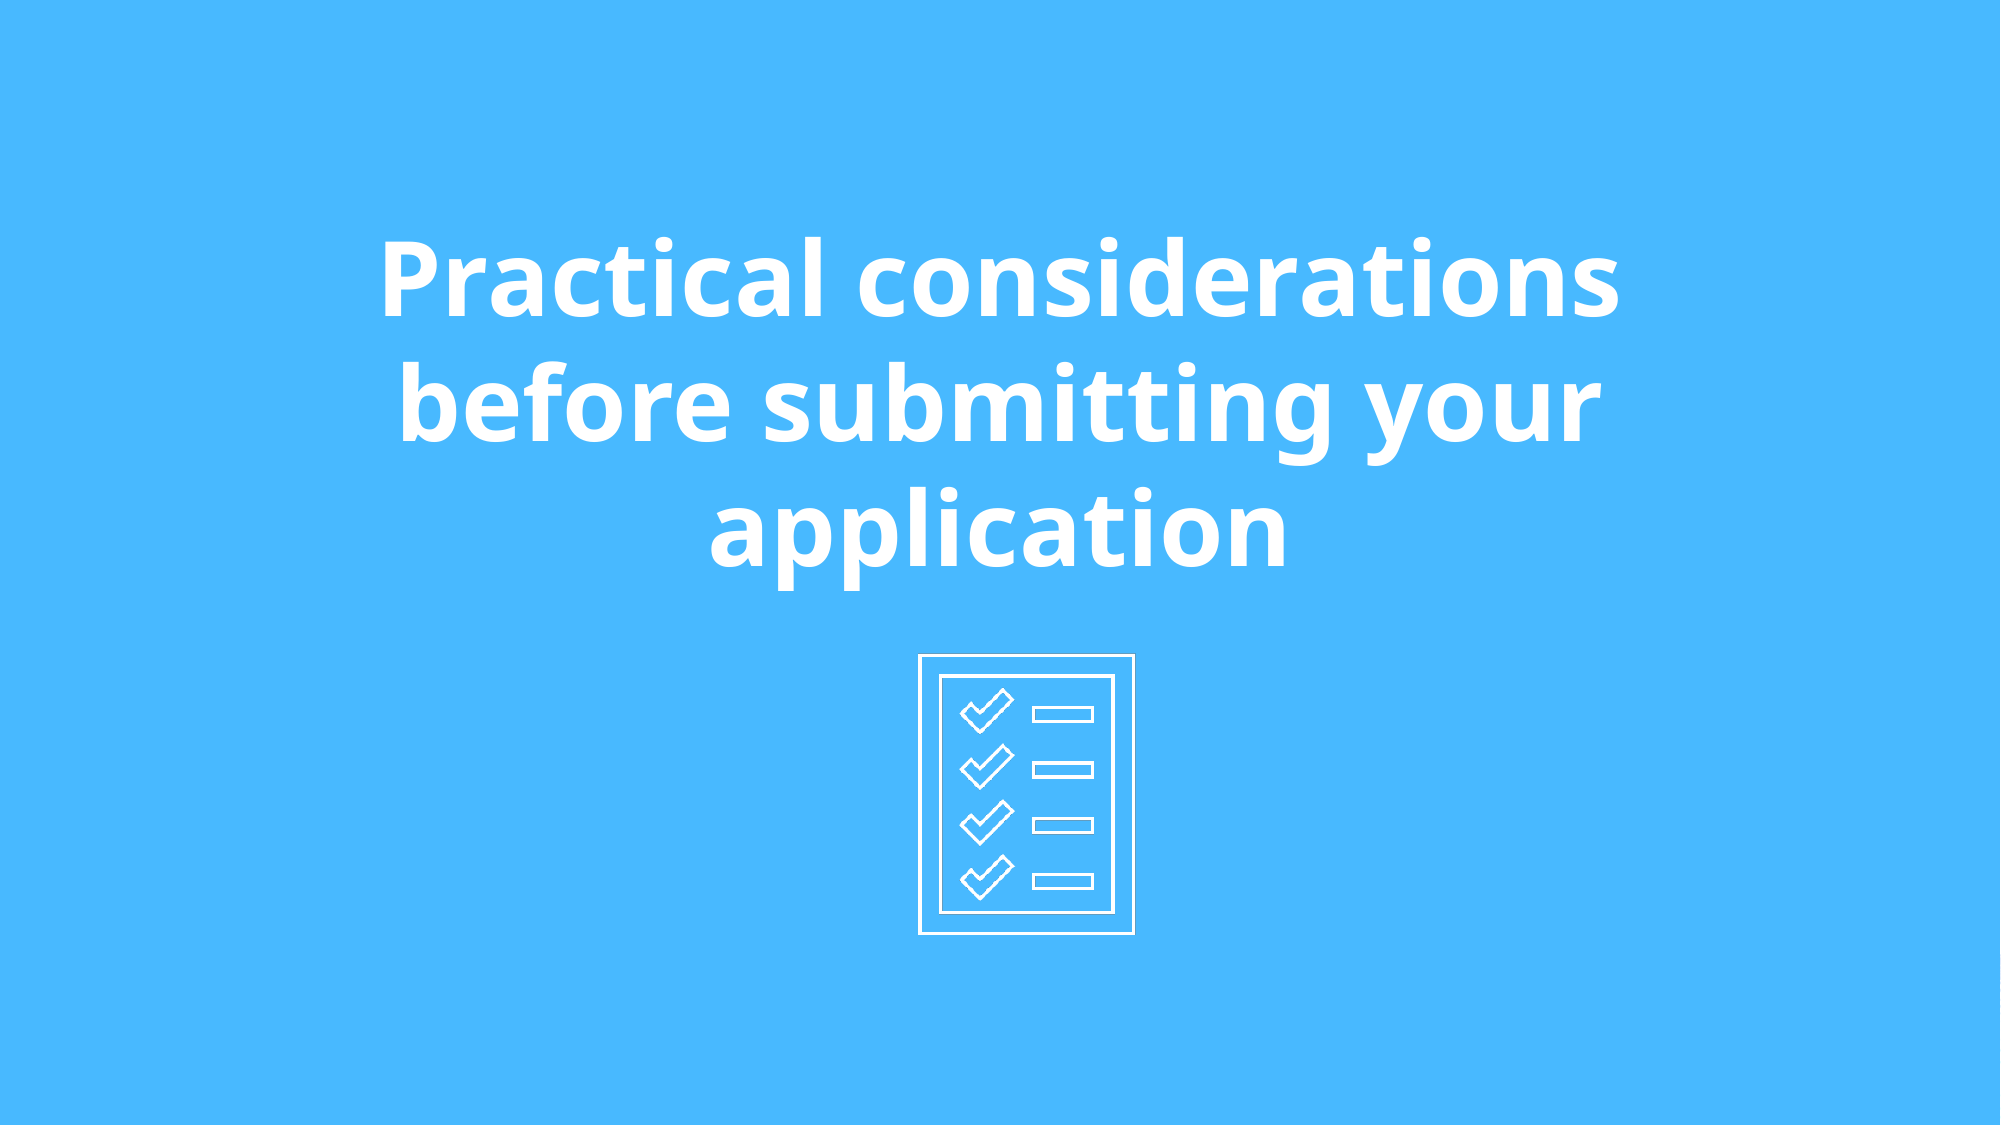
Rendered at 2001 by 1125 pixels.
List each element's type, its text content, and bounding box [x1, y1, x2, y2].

picture [861, 626, 1192, 961]
text_box [975, 537, 1025, 588]
text_box Practical considerations before submitting your application [236, 204, 1764, 595]
